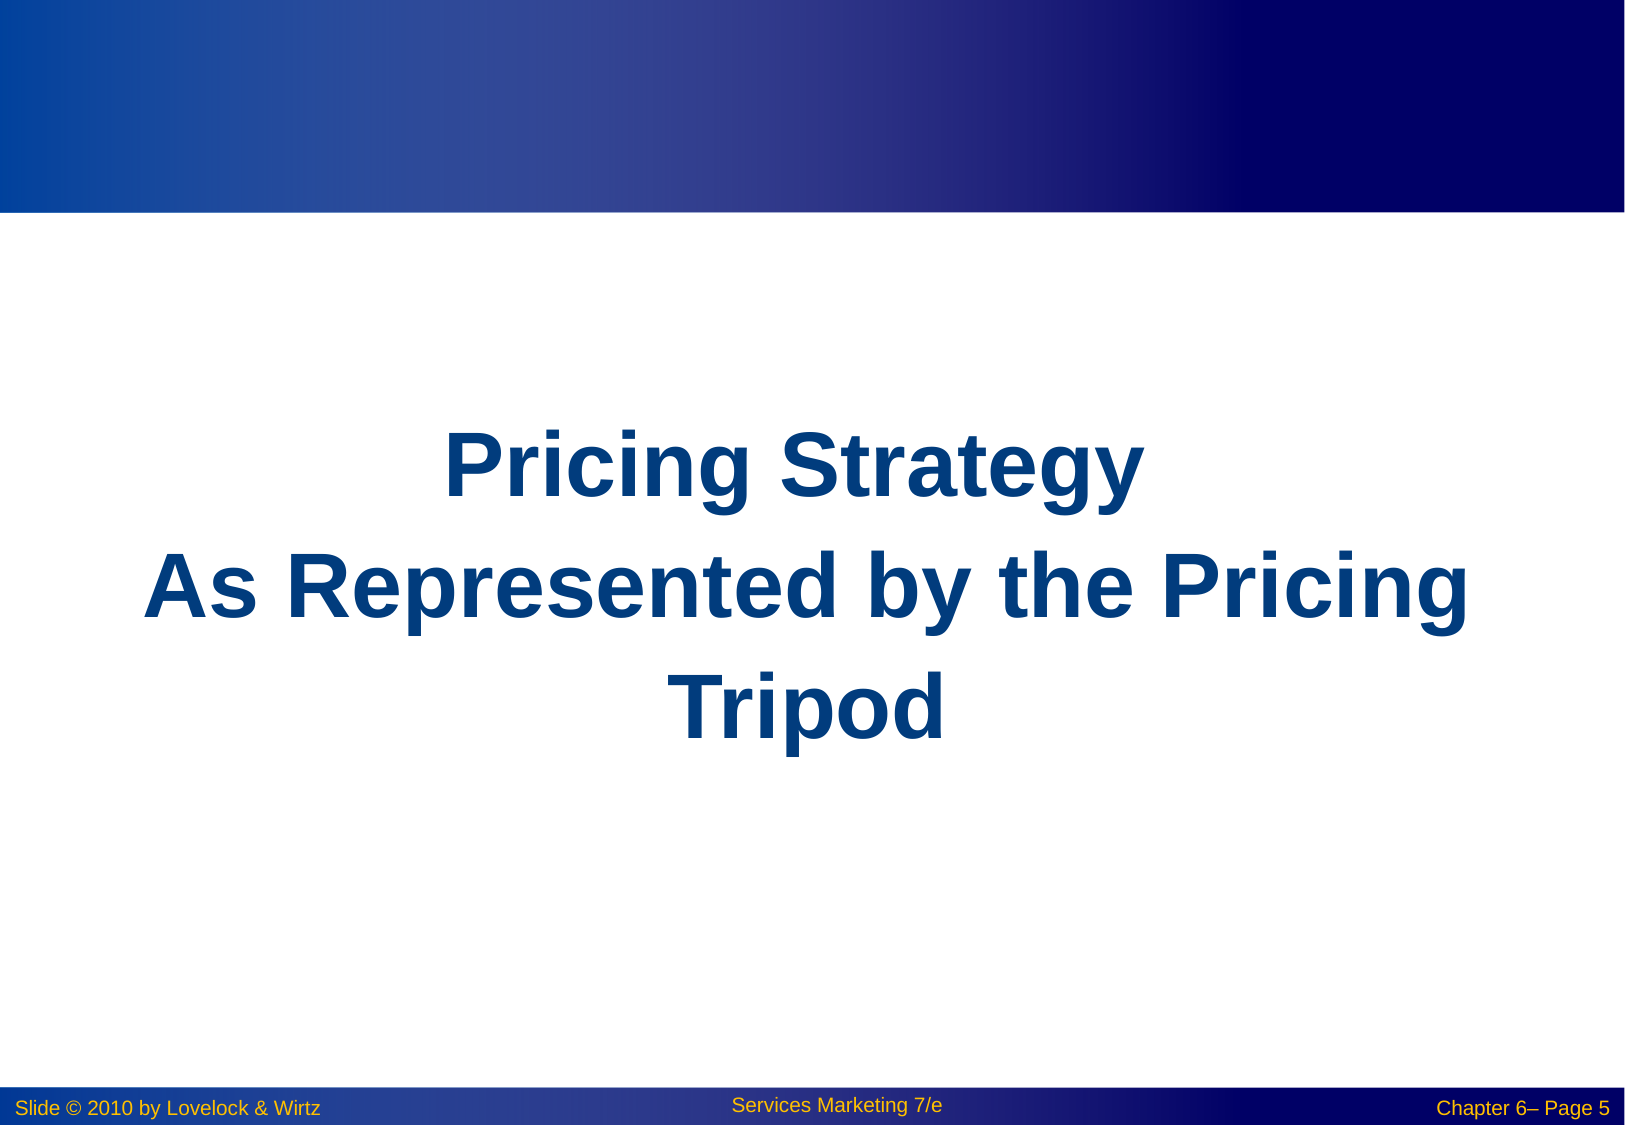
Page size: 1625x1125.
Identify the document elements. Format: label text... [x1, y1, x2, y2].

text_box Pricing Strategy As Represented by the Pricing Tripod [115, 410, 1500, 740]
